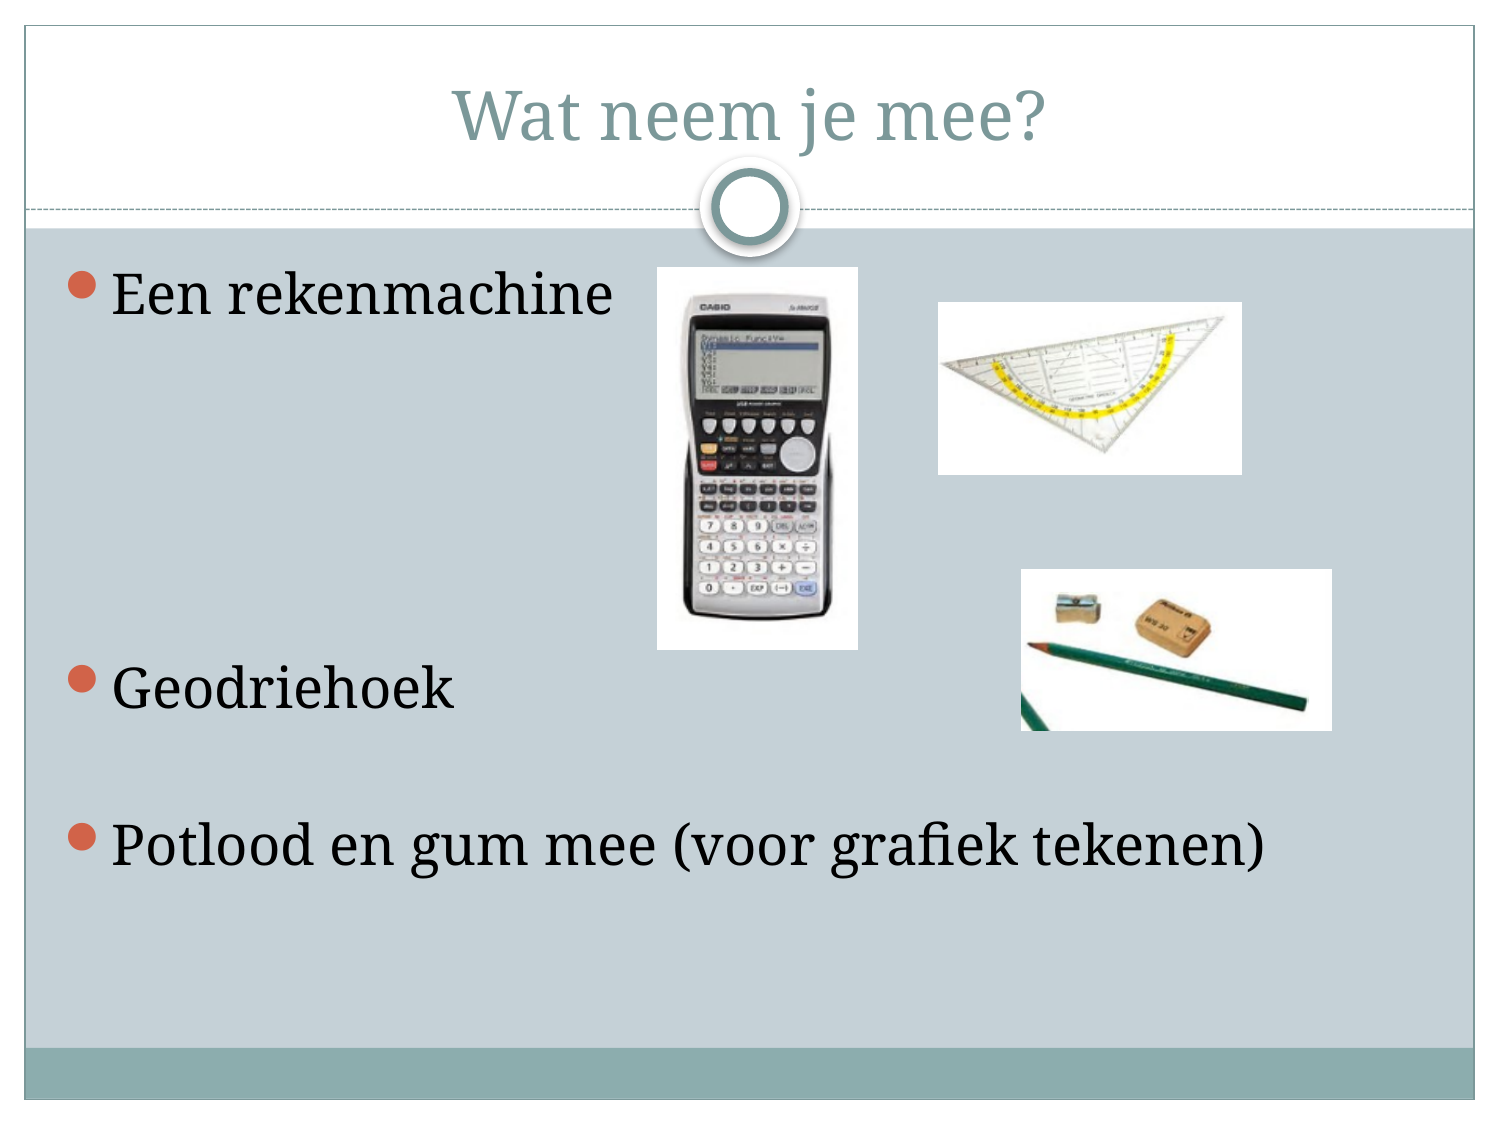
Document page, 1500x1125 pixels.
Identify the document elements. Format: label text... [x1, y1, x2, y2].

picture [938, 302, 1242, 475]
title Wat neem je mee? [49, 37, 1450, 162]
picture [657, 266, 858, 651]
picture [1021, 569, 1332, 731]
list Een rekenmachine Geodriehoek Potlood en gum mee (voor grafiek tekenen) [49, 250, 1445, 1001]
